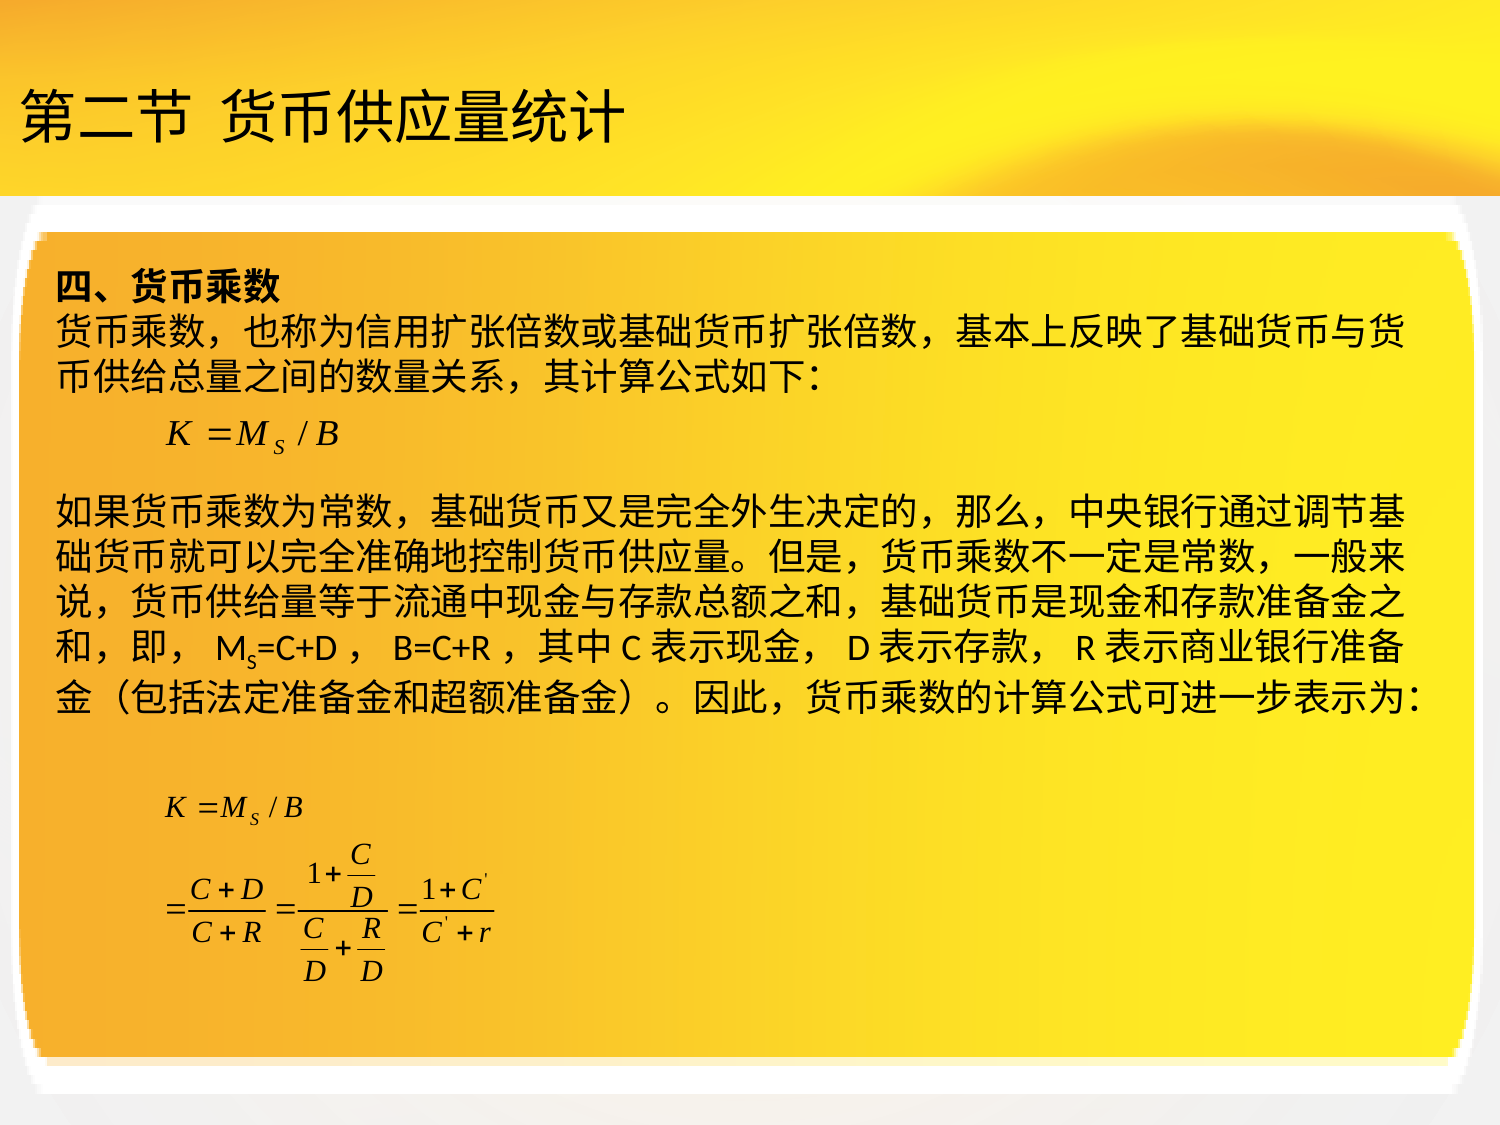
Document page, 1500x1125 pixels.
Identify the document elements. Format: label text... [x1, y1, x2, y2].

title 第二节 货币供应量统计 [0, 56, 999, 173]
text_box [159, 786, 500, 988]
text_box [159, 408, 345, 464]
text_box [11, 196, 1483, 1125]
picture [0, 1, 1500, 1125]
